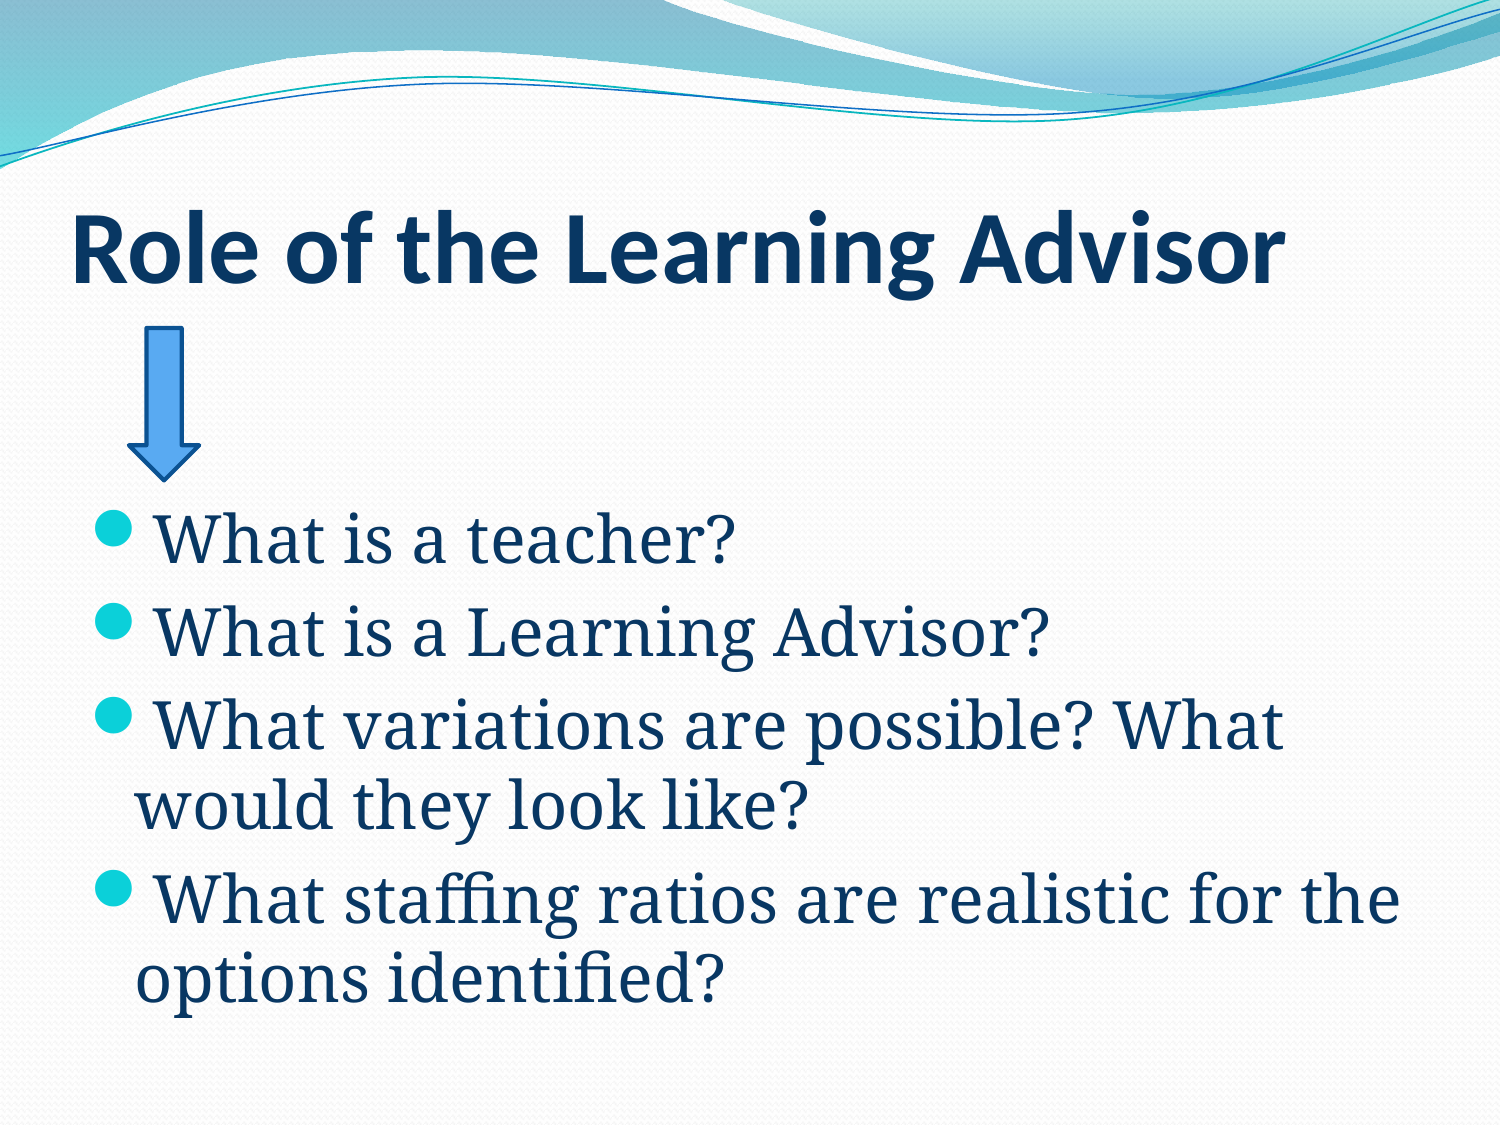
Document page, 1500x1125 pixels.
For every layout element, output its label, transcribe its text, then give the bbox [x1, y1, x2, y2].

title Role of the Learning Advisor [70, 117, 1421, 305]
list What is a teacher? What is a Learning Advisor? What variations are possible? What would they look like? What staffing ratios are realistic for the options identified? [75, 317, 1425, 1038]
text_box [126, 325, 202, 483]
